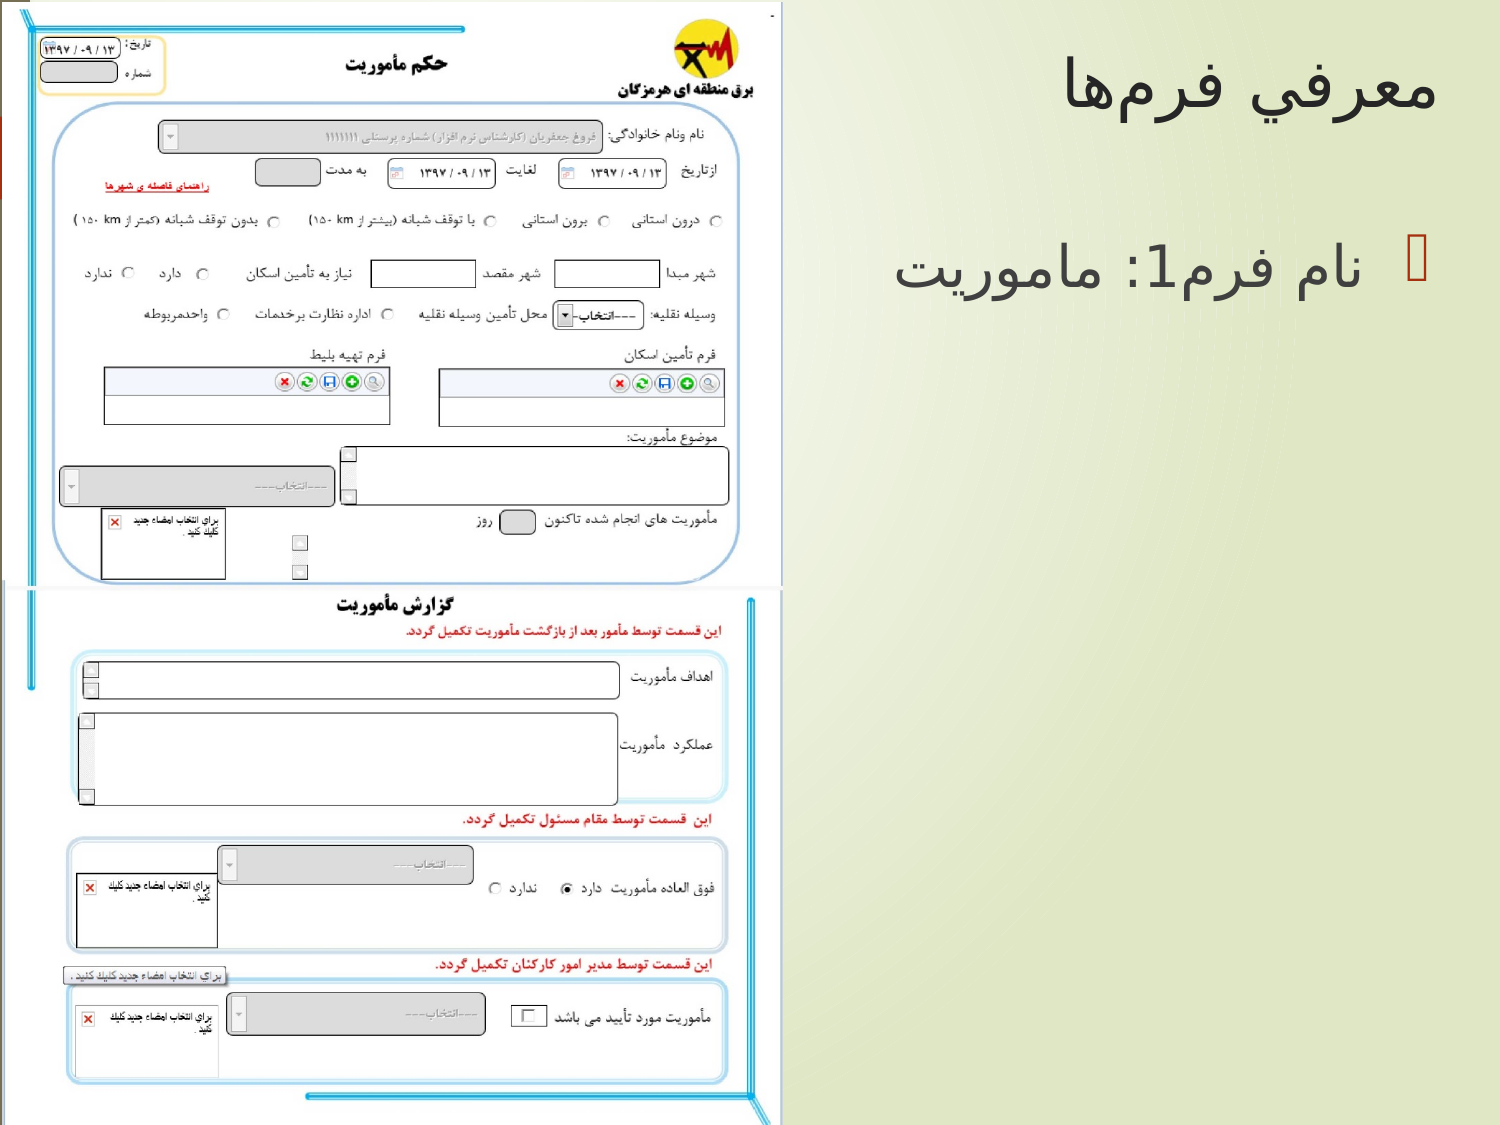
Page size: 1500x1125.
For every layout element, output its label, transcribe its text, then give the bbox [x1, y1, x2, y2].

title معرفي فرم‌ها [786, 33, 1456, 143]
picture [2, 1, 784, 1125]
list نام فرم1: ماموریت [786, 222, 1456, 859]
